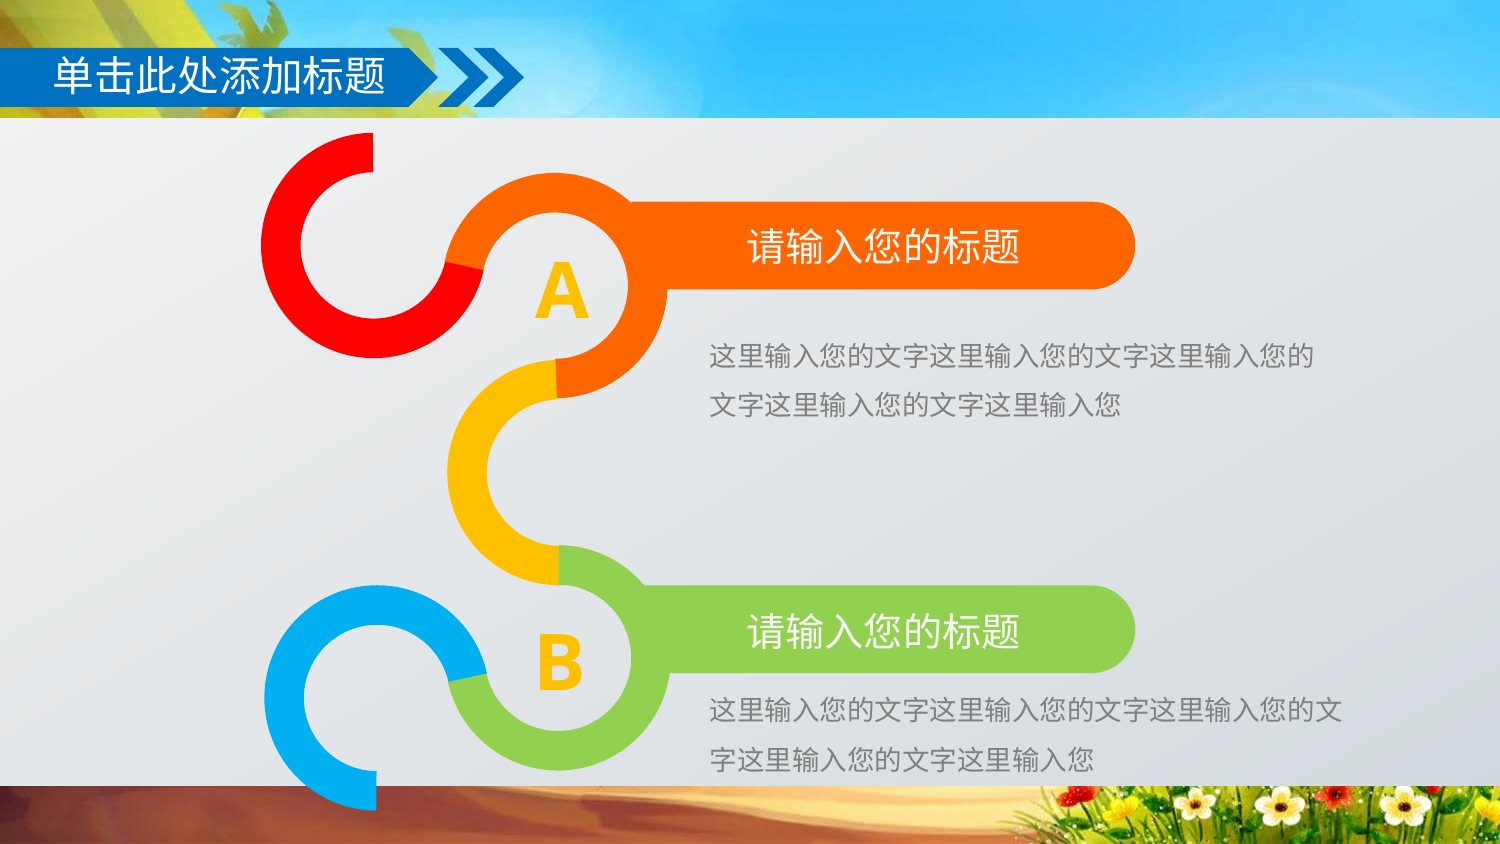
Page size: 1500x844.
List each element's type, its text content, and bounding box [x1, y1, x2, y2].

text_box [447, 360, 561, 586]
text_box A [520, 232, 605, 342]
text_box 这里输入您的文字这里输入您的文字这里输入您的文字这里输入您的文字这里输入您 [694, 669, 1361, 783]
text_box B [519, 605, 602, 714]
text_box [447, 545, 671, 771]
text_box 请输入您的标题 [731, 214, 1036, 277]
text_box [645, 585, 1136, 674]
text_box 这里输入您的文字这里输入您的文字这里输入您的文字这里输入您的文字这里输入您 [694, 315, 1350, 429]
text_box [631, 201, 1136, 290]
text_box [261, 132, 484, 359]
text_box [444, 172, 668, 399]
text_box 请输入您的标题 [731, 600, 1036, 662]
text_box [264, 585, 488, 811]
picture [0, 786, 1500, 844]
picture [0, 0, 1500, 118]
